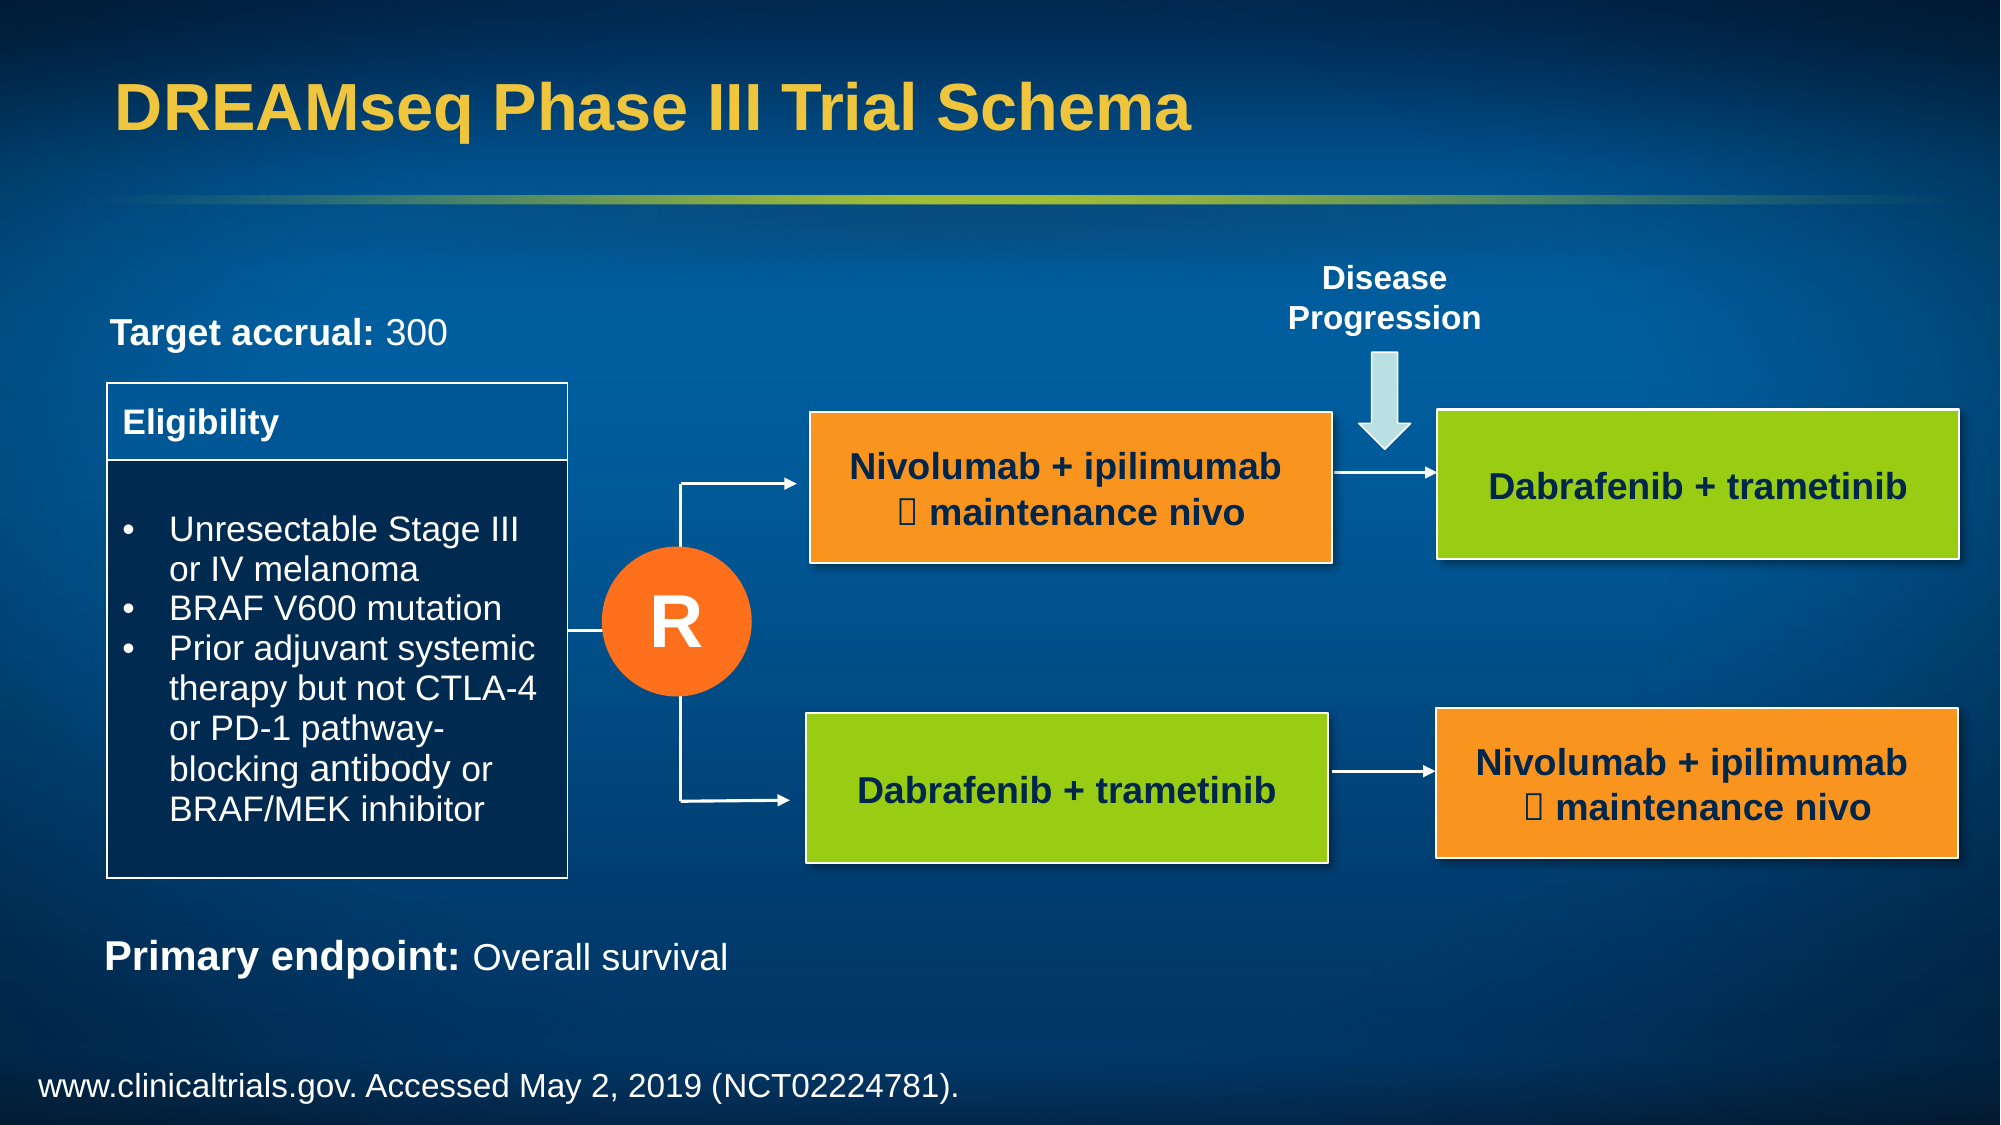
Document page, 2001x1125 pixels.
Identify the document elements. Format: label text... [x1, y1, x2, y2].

text_box Primary endpoint: Overall survival [89, 921, 811, 987]
text_box Disease Progression [1272, 248, 1497, 344]
text_box www.clinicaltrials.gov. Accessed May 2, 2019 (NCT02224781). [23, 1057, 1159, 1112]
text_box Dabrafenib + trametinib [1437, 409, 1960, 560]
table_header Eligibility [108, 384, 567, 459]
text_box Dabrafenib + trametinib [806, 713, 1329, 864]
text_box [601, 546, 752, 697]
text_box Nivolumab + ipilimumab  maintenance nivo [809, 412, 1332, 563]
text_box [1358, 352, 1411, 450]
text_box Target accrual: 300 [94, 300, 662, 361]
picture [0, 0, 2000, 1125]
text_box Nivolumab + ipilimumab  maintenance nivo [1436, 707, 1959, 859]
table_cell Unresectable Stage III or IV melanoma BRAF V600 mutation Prior adjuvant systemic therapy but not CTLA-4 or PD-1 pathway-blocking antibody or BRAF/MEK inhibitor [108, 461, 567, 877]
title DREAMseq Phase III Trial Schema [99, 9, 1900, 198]
